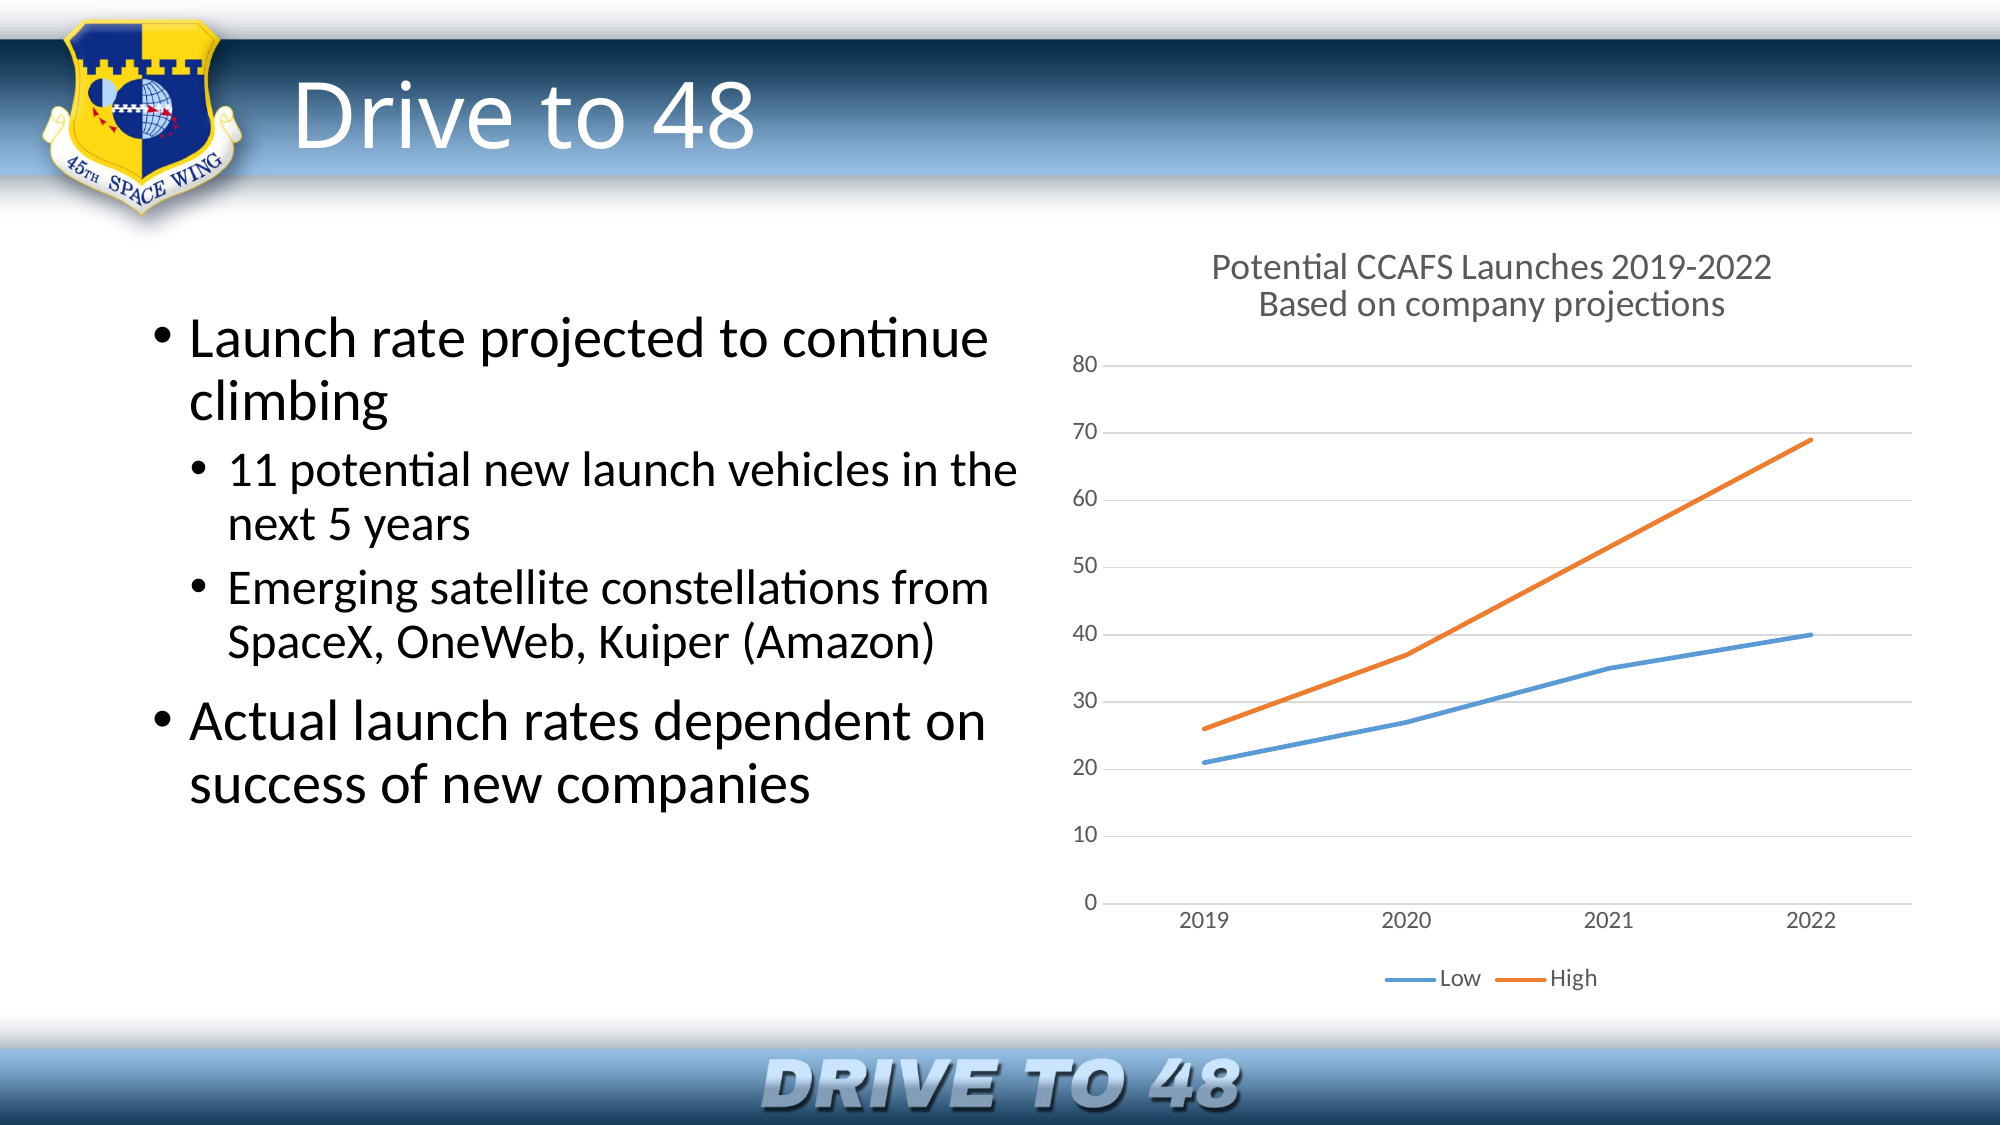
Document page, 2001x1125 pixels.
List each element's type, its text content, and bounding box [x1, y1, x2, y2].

title Drive to 48 [275, 10, 2000, 228]
list Launch rate projected to continue climbing 11 potential new launch vehicles in the next 5 years Emerging satellite constellations from SpaceX, OneWeb, Kuiper (Amazon) Actual launch rates dependent on success of new companies [137, 299, 1096, 1014]
chart [1054, 216, 1930, 999]
text_box [91, 253, 1054, 1014]
picture [0, 0, 2000, 1125]
